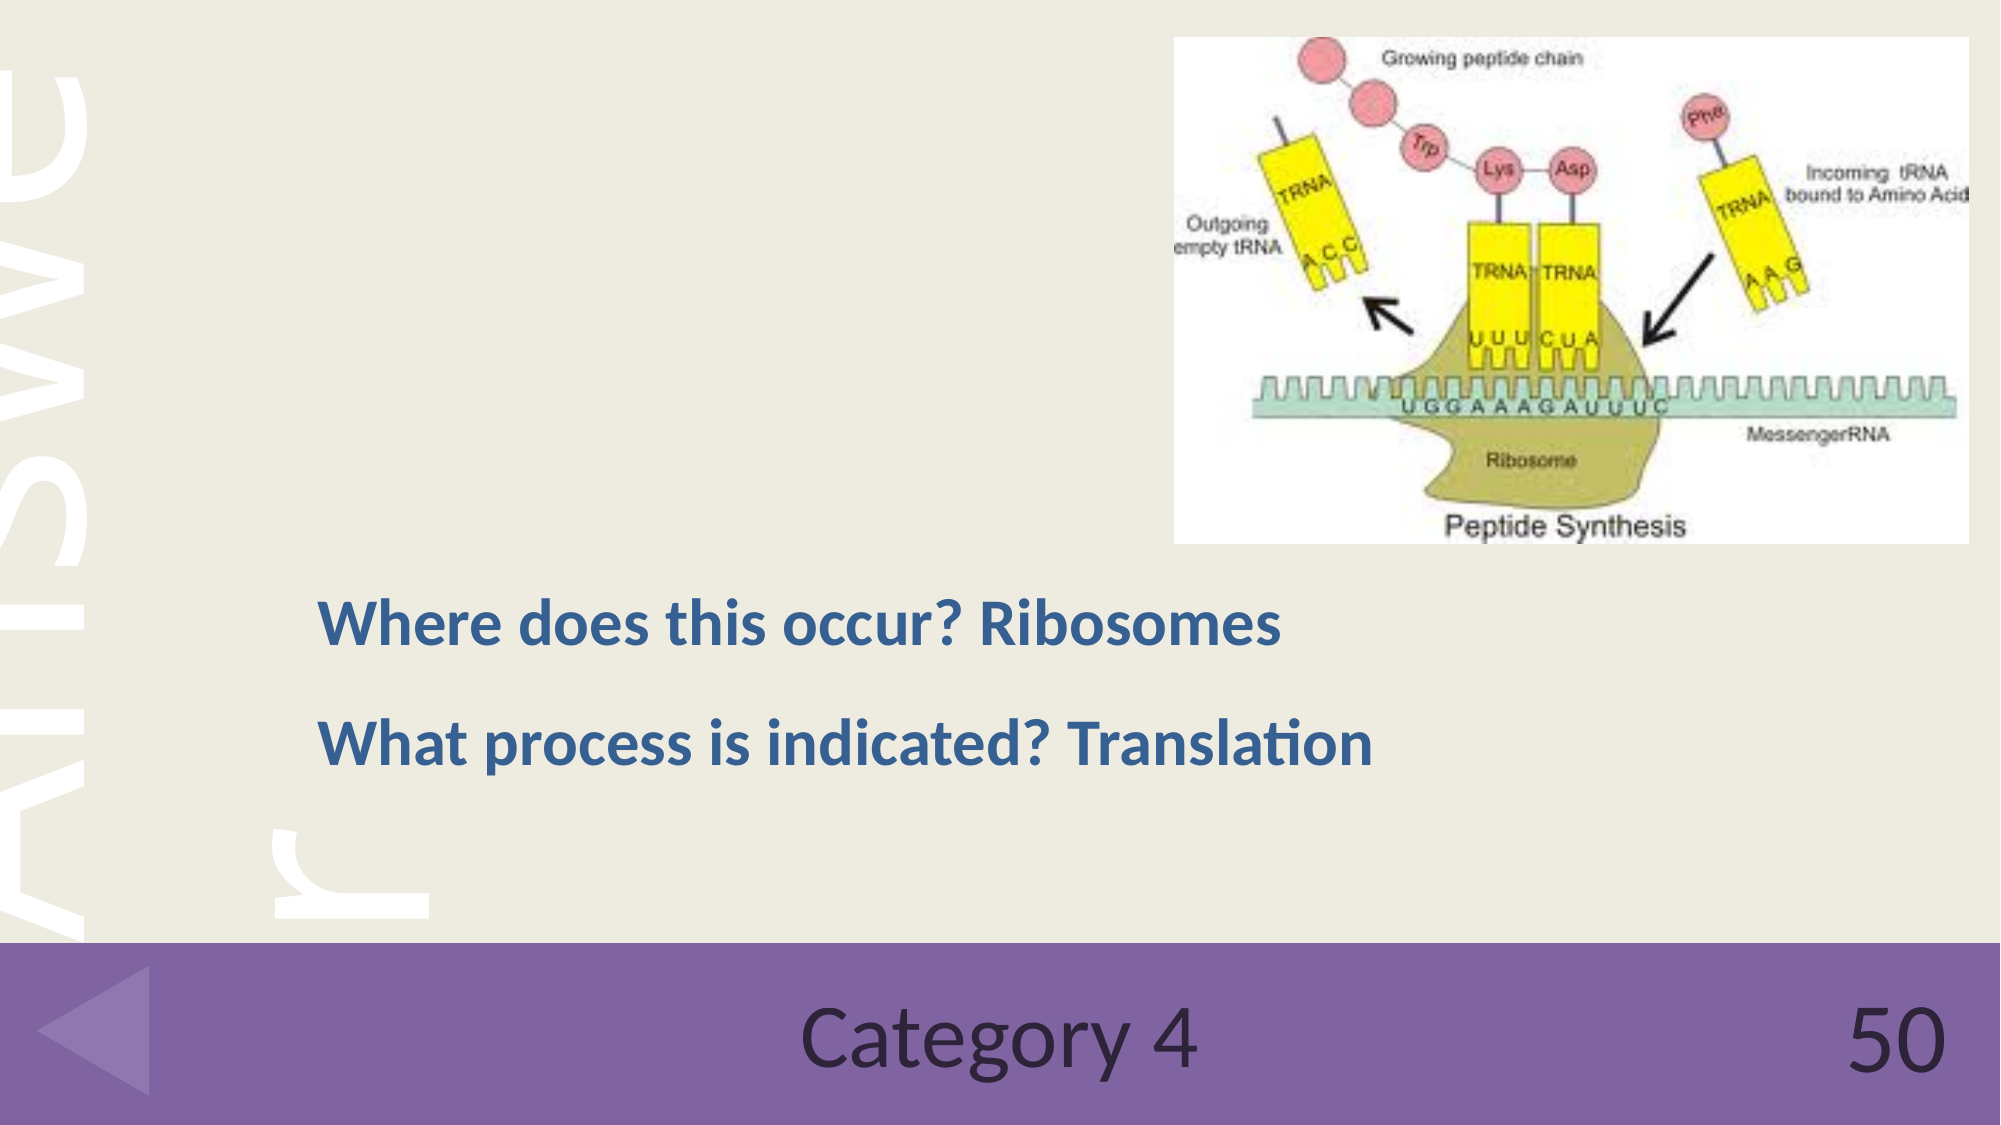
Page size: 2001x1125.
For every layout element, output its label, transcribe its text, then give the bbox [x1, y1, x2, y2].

picture [1174, 37, 1970, 545]
list 50 [1900, 967, 1963, 1097]
title Category 4 [99, 937, 1900, 1125]
list Where does this occur? Ribosomes What process is indicated? Translation [302, 475, 1858, 843]
